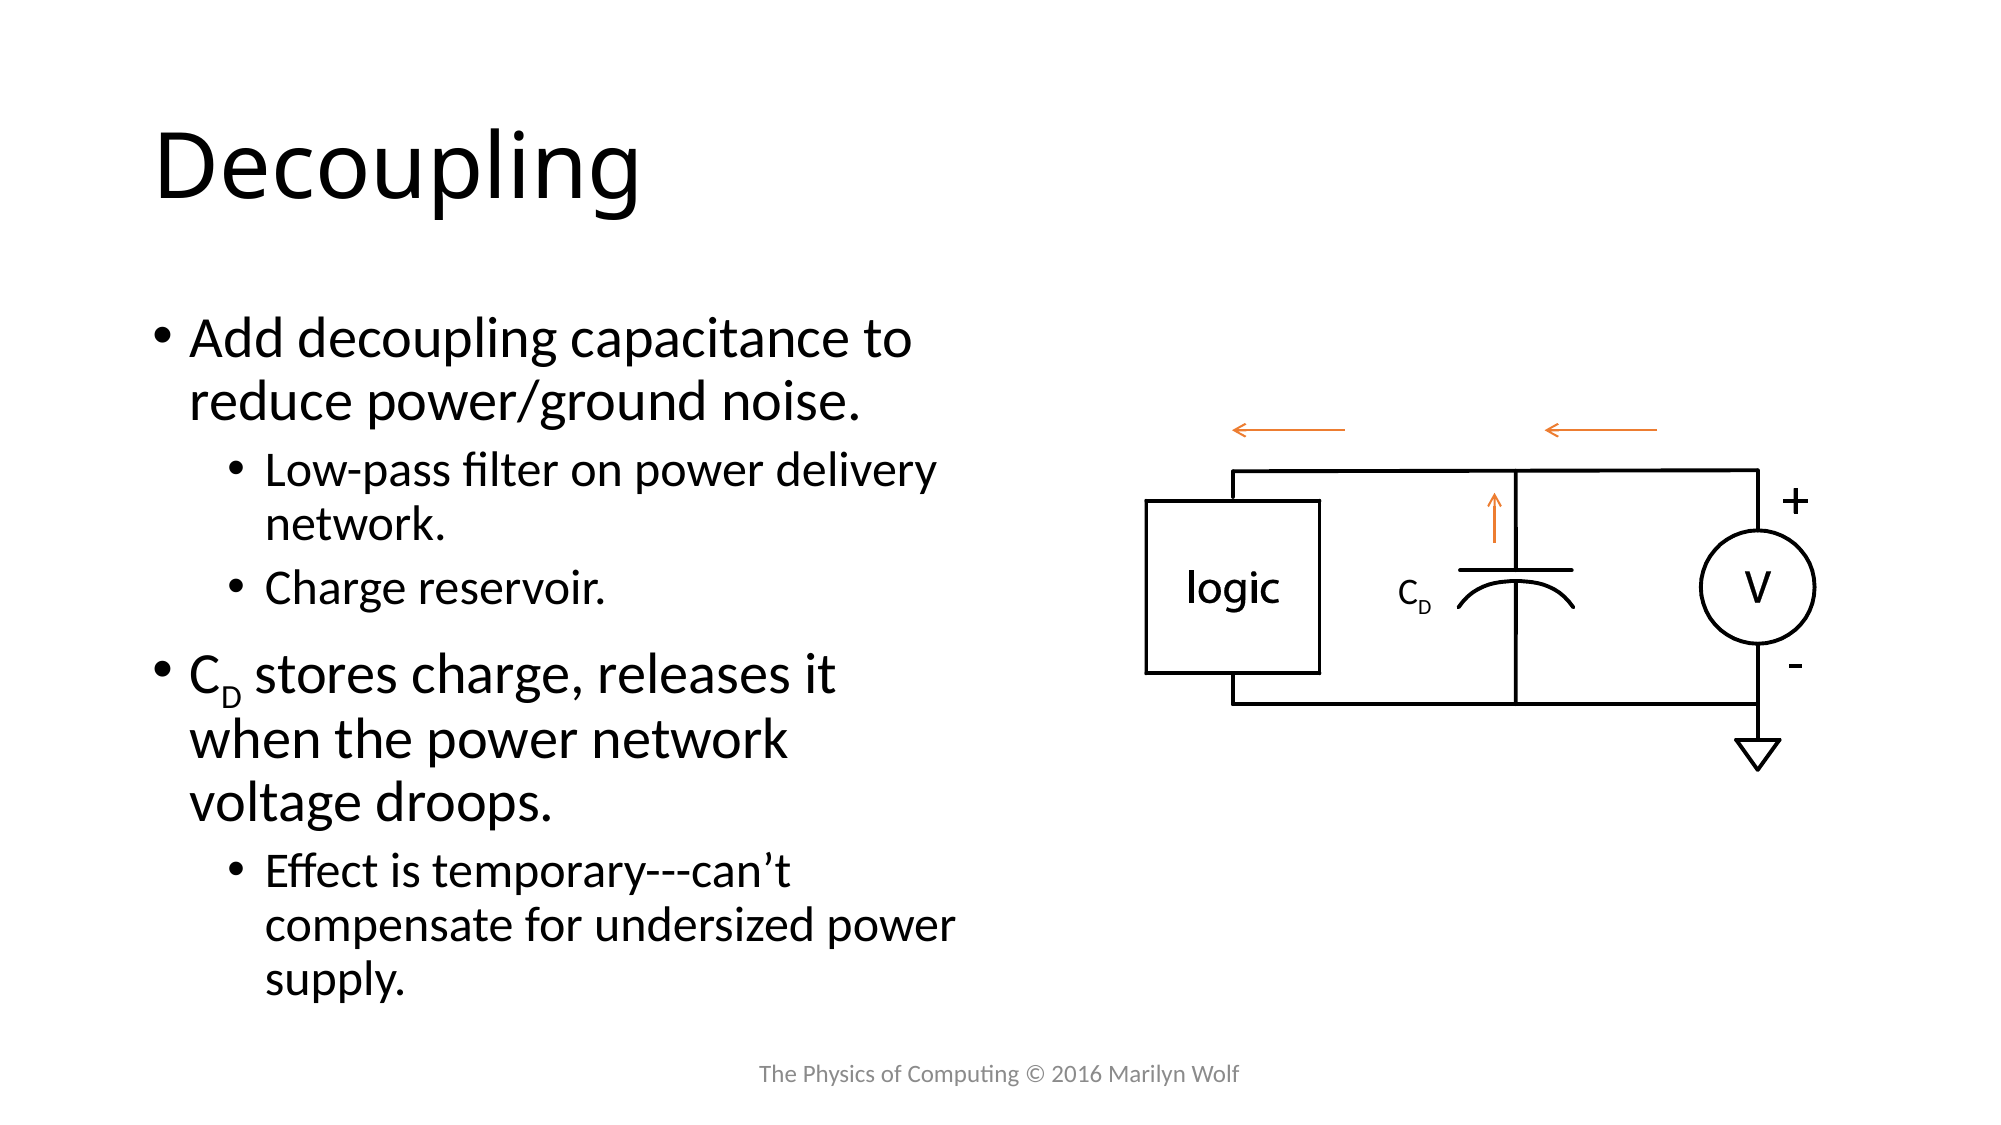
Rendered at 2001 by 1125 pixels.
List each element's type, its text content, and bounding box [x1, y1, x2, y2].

picture [1144, 467, 1820, 774]
footer The Physics of Computing © 2016 Marilyn Wolf [662, 1042, 1338, 1103]
list Add decoupling capacitance to reduce power/ground noise. Low-pass filter on power delivery network. Charge reservoir. CD stores charge, releases it when the power network voltage droops. Effect is temporary---can’t compensate for undersized power supply. [137, 299, 988, 1014]
title Decoupling [137, 59, 1863, 278]
